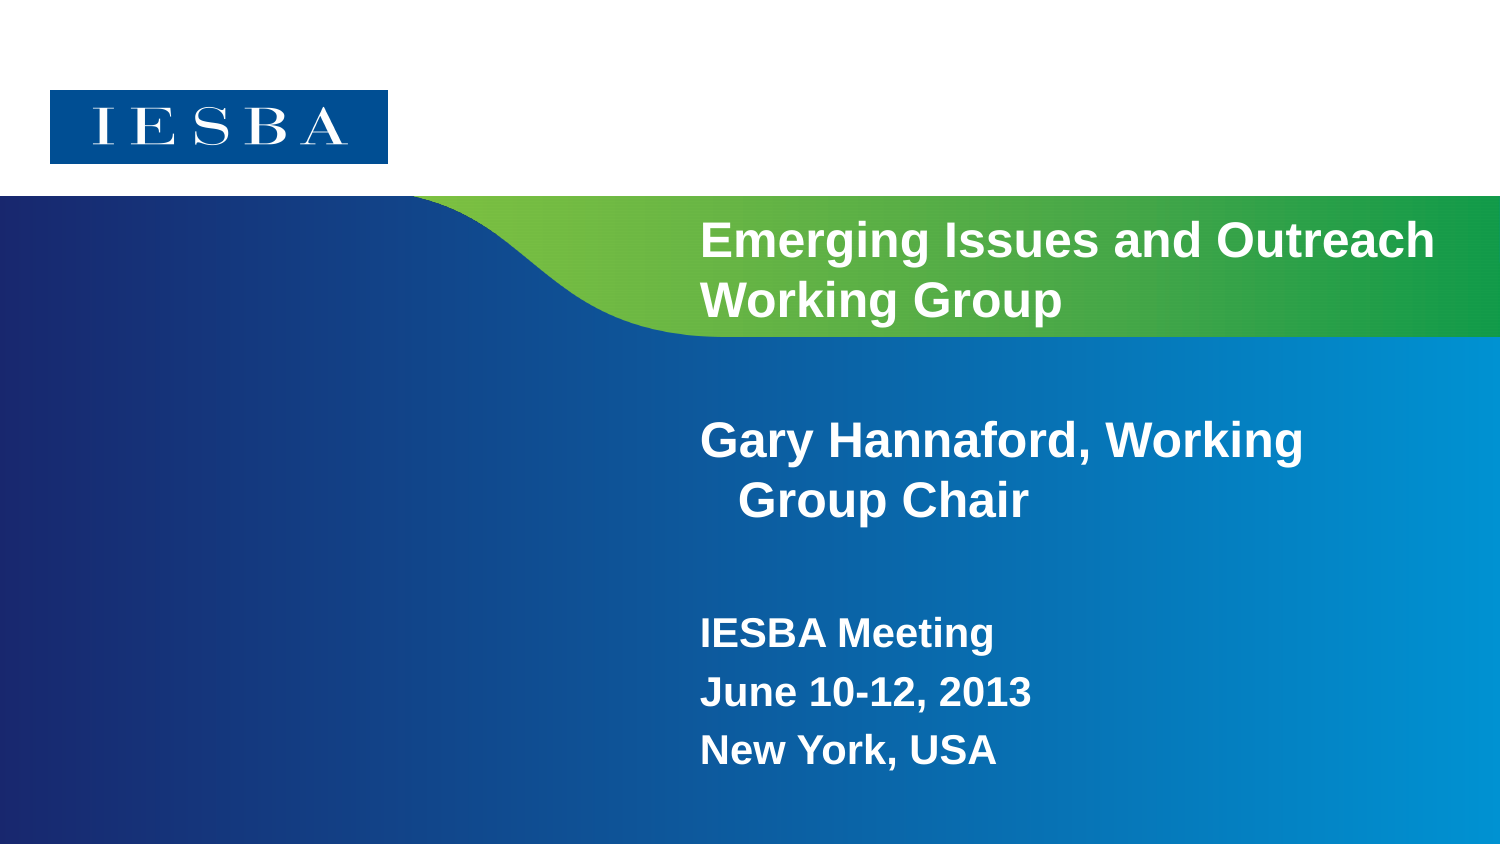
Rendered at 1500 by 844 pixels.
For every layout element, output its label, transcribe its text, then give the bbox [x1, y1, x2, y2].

picture [50, 90, 388, 164]
picture [412, 196, 1500, 337]
title Emerging Issues and Outreach Working Group [699, 206, 1463, 329]
subtitle Gary Hannaford, Working Group Chair IESBA Meeting June 10-12, 2013 New York, USA [699, 407, 1375, 797]
